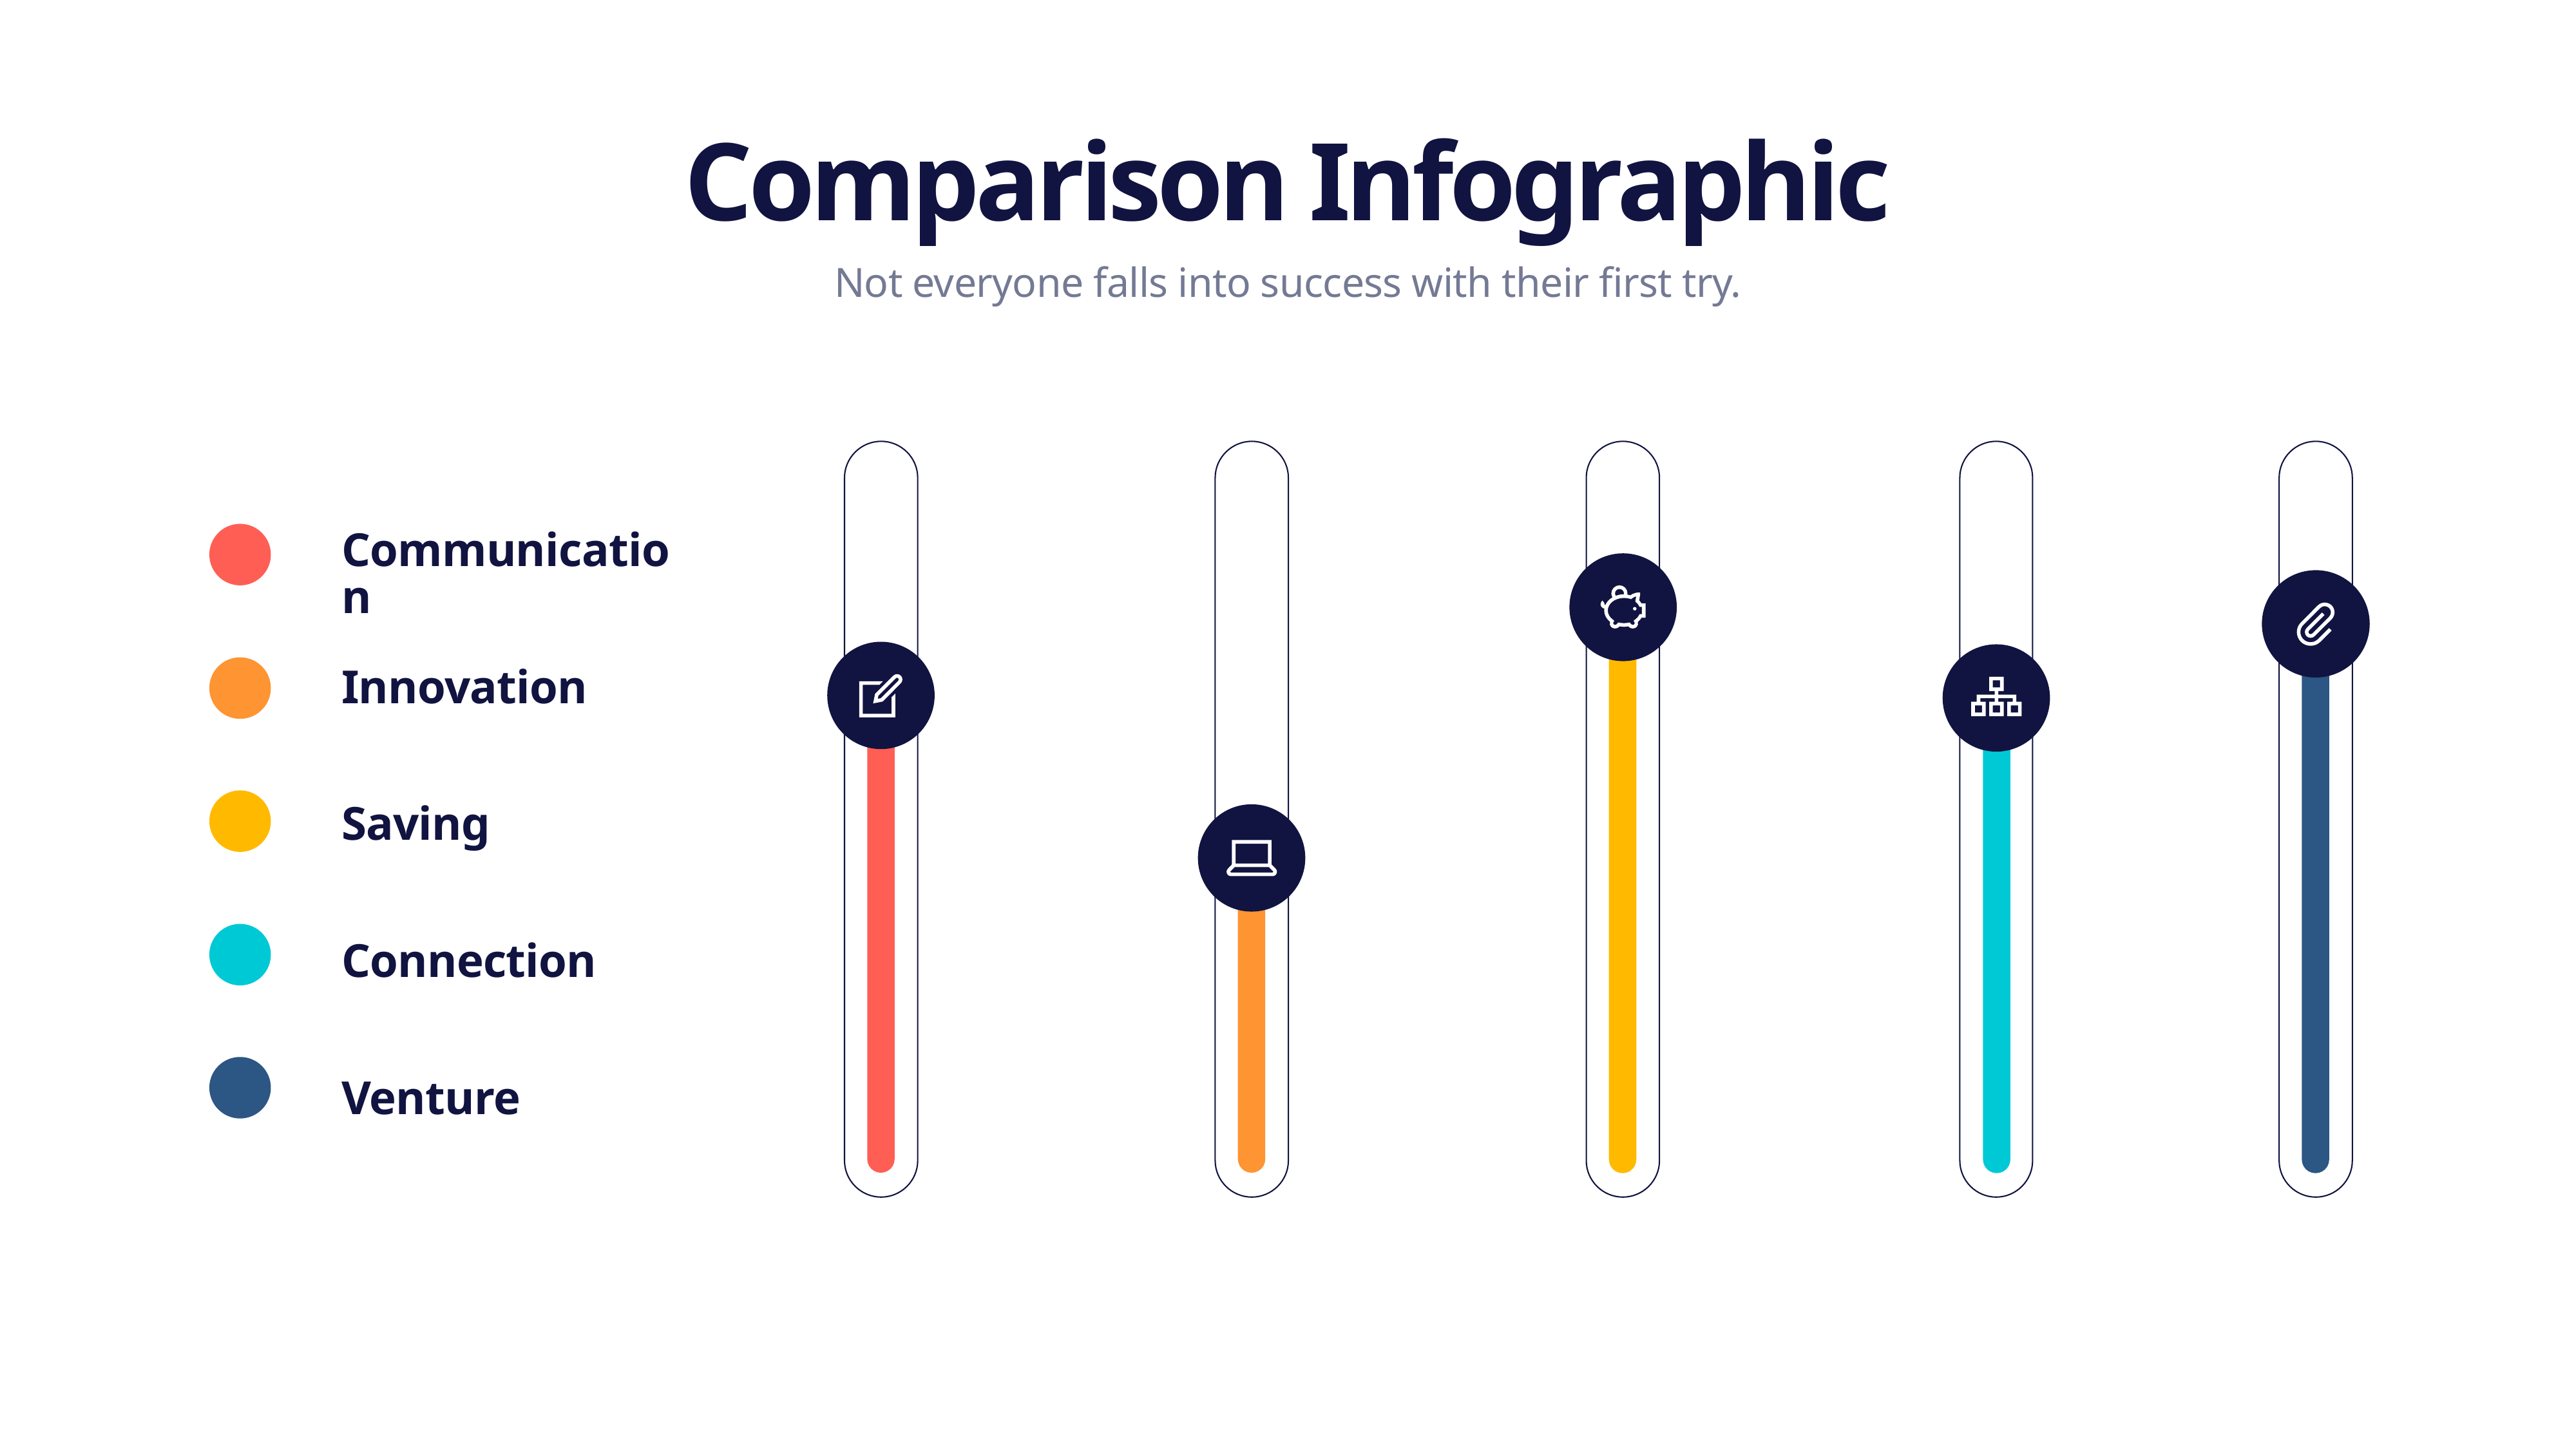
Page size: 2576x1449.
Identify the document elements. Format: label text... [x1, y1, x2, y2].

text_box [844, 441, 918, 656]
text_box [209, 657, 271, 719]
text_box [1215, 897, 1289, 1197]
text_box Connection [332, 934, 702, 991]
text_box [873, 674, 902, 704]
text_box [2262, 570, 2370, 678]
text_box [867, 748, 895, 1173]
text_box Innovation [332, 661, 702, 717]
text_box Comparison Infographic [675, 111, 1901, 247]
text_box [827, 641, 935, 750]
text_box [844, 735, 918, 1197]
text_box [209, 1057, 271, 1119]
text_box [1586, 647, 1660, 1197]
text_box [209, 524, 271, 585]
text_box [2279, 441, 2352, 583]
text_box [1960, 441, 2033, 658]
text_box [1237, 910, 1266, 1173]
text_box [209, 923, 271, 986]
text_box [1600, 585, 1646, 629]
text_box [1942, 644, 2050, 752]
text_box [1983, 750, 2010, 1173]
text_box [1226, 840, 1277, 876]
text_box [1608, 659, 1637, 1173]
text_box [1215, 441, 1289, 819]
text_box [859, 681, 895, 717]
text_box [1197, 804, 1306, 912]
text_box Not everyone falls into success with their first try. [814, 243, 1762, 310]
text_box [2296, 602, 2335, 646]
text_box [1971, 676, 2022, 717]
text_box [1586, 441, 1660, 567]
text_box Communication [332, 524, 702, 628]
text_box [209, 790, 271, 852]
text_box [1960, 738, 2033, 1197]
text_box [2279, 664, 2352, 1197]
text_box [2302, 676, 2329, 1173]
text_box Saving [332, 797, 702, 855]
text_box Venture [332, 1071, 702, 1128]
text_box [1569, 553, 1677, 661]
